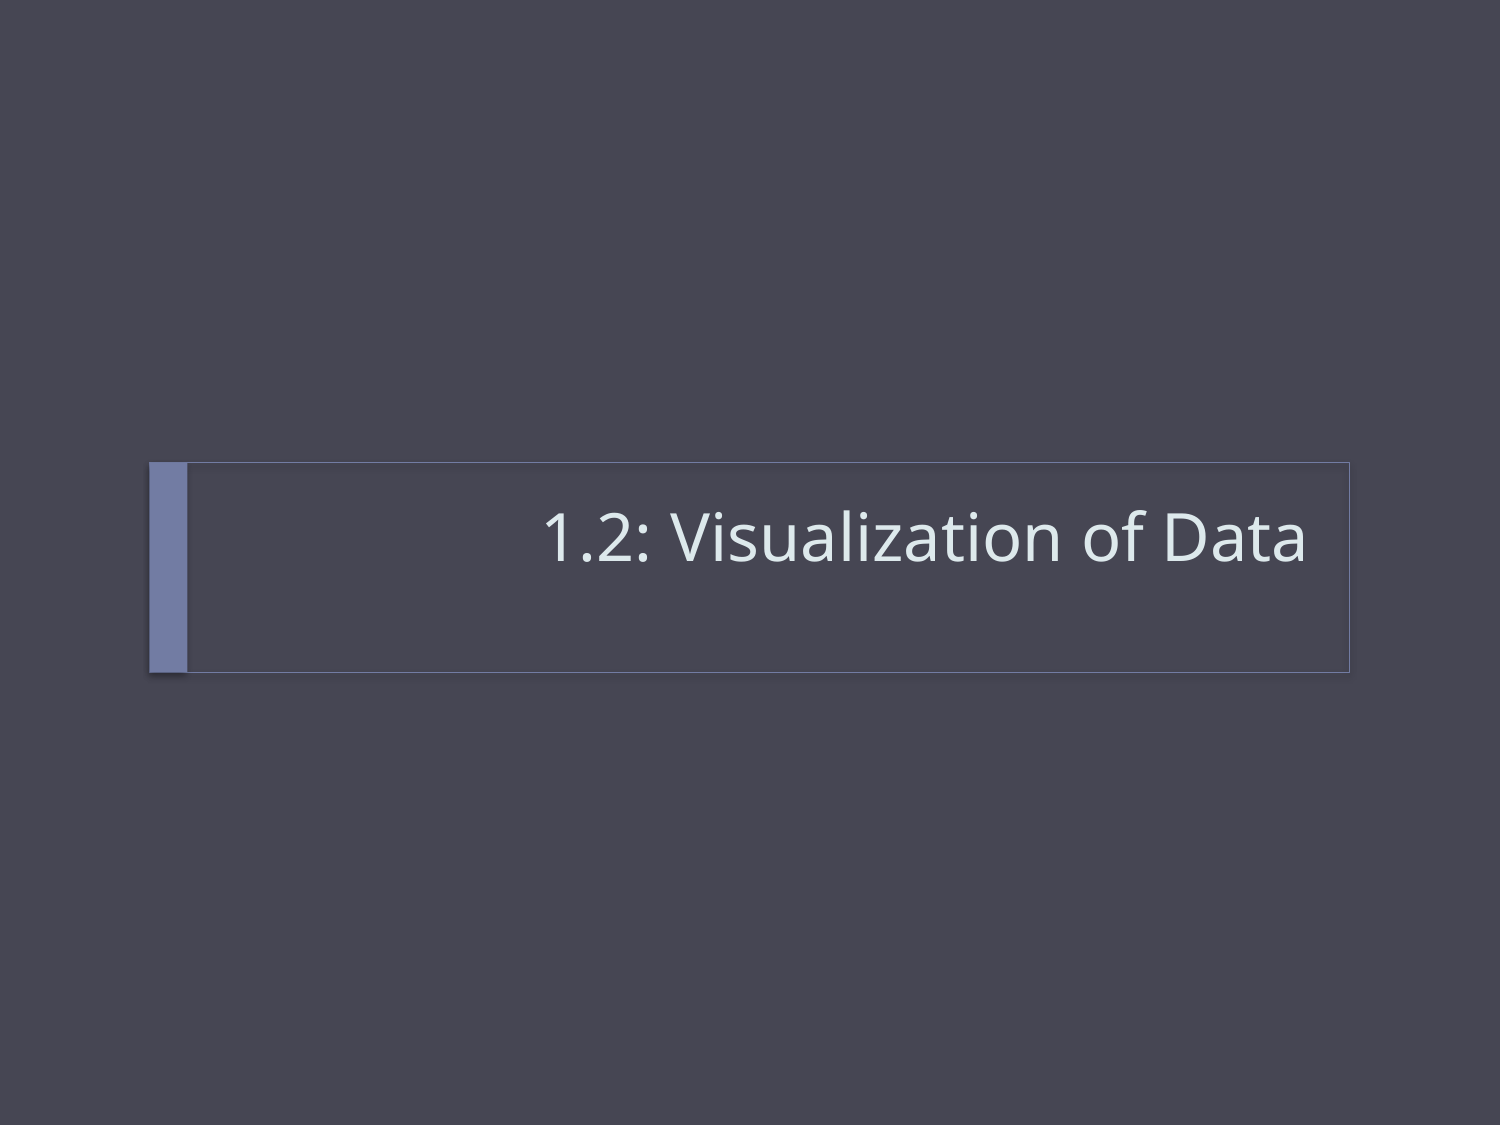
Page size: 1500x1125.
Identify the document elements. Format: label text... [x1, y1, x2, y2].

title 1.2: Visualization of Data [200, 487, 1325, 663]
